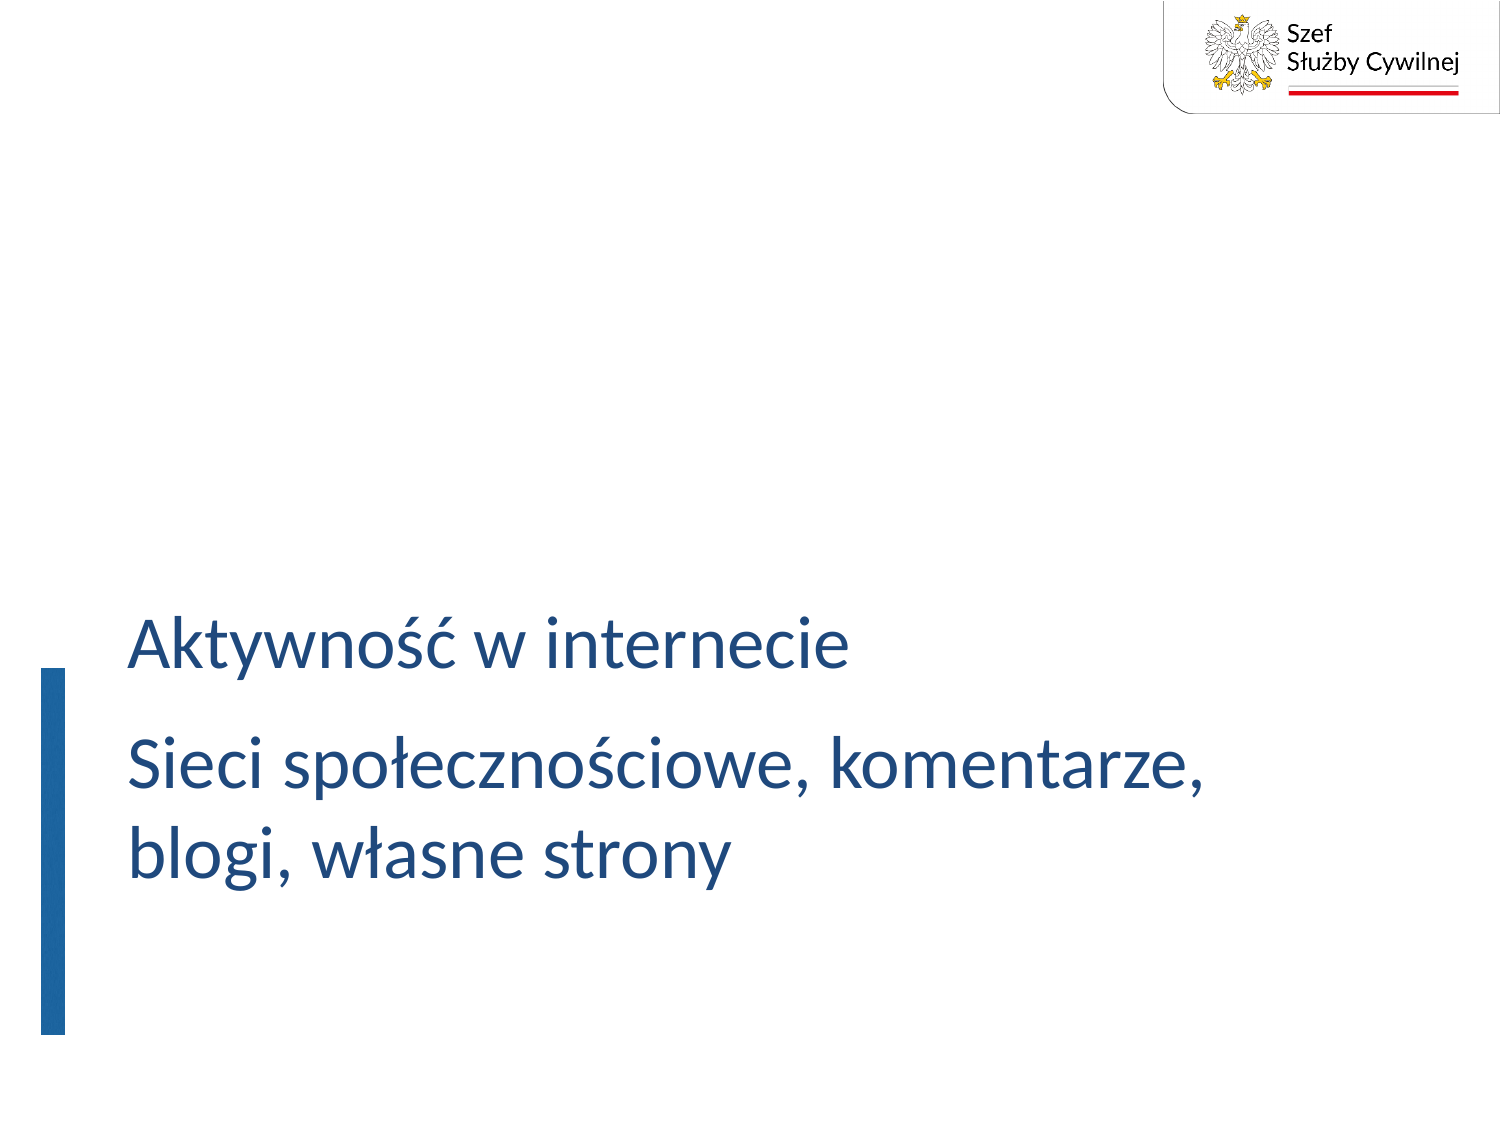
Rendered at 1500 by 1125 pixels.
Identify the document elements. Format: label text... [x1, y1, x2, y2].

title Aktywność w internecie Sieci społecznościowe, komentarze, blogi, własne strony [112, 586, 1388, 1000]
picture [41, 668, 65, 1035]
picture [1163, 0, 1500, 114]
